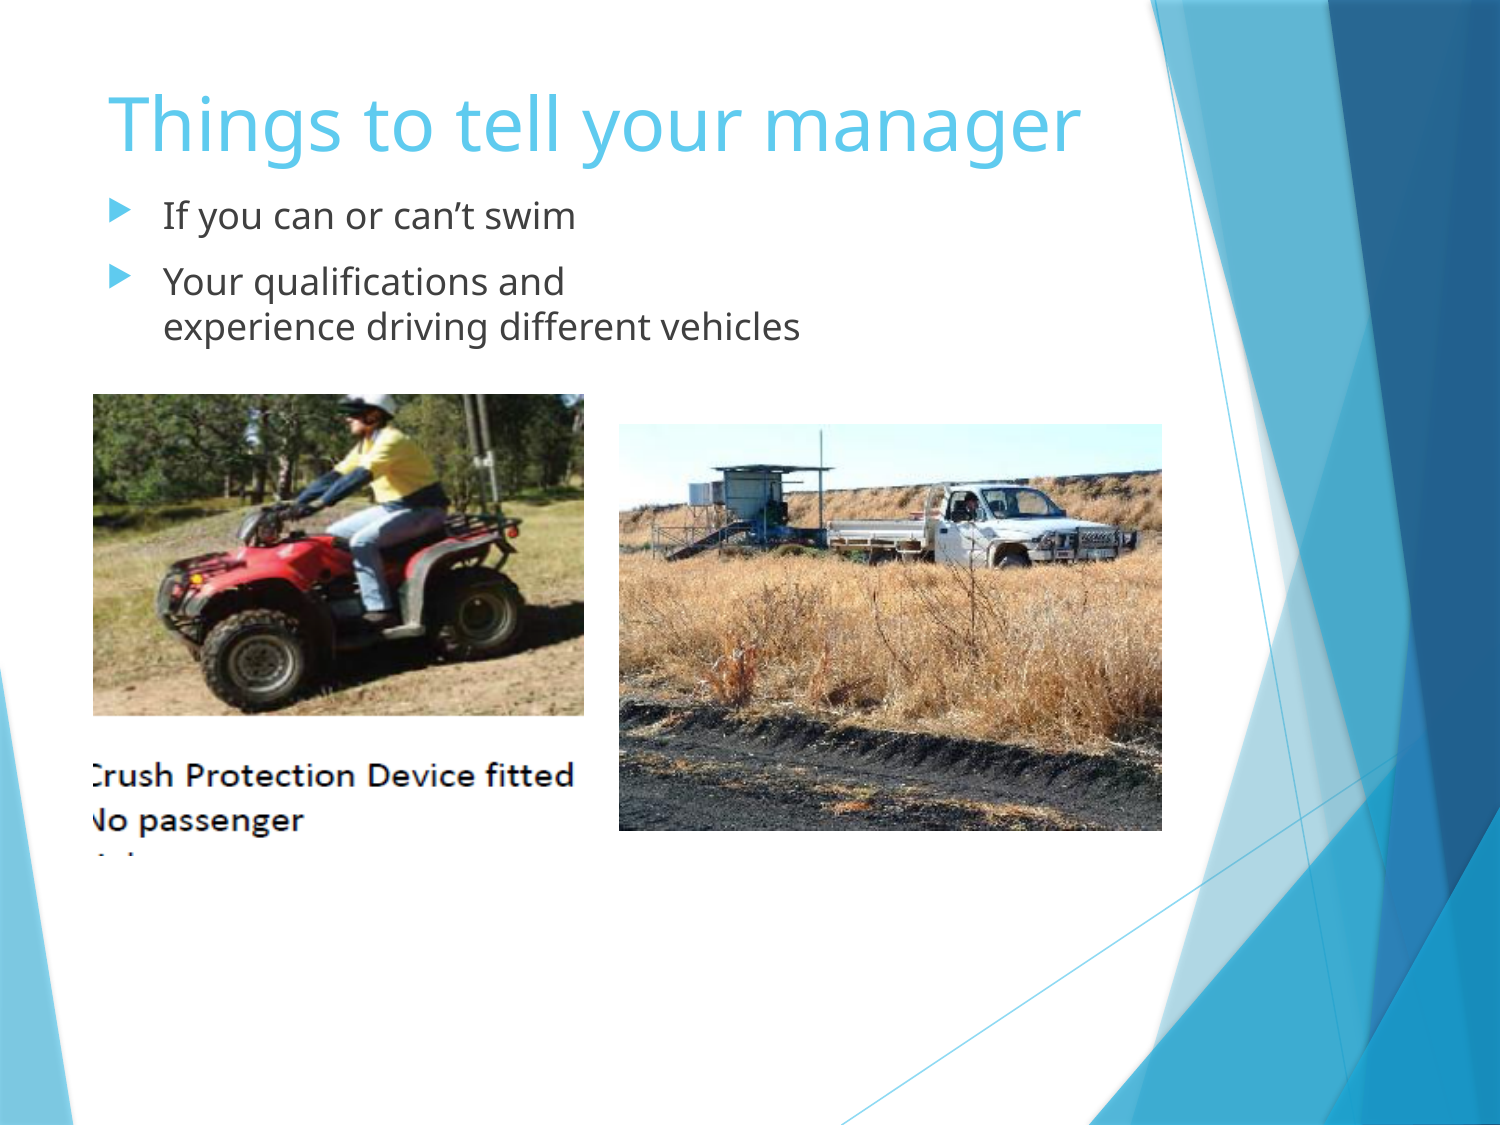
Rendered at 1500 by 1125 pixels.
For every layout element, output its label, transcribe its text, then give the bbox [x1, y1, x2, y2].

list If you can or can’t swim Your qualifications and experience driving different vehicles [91, 184, 1321, 398]
picture [92, 394, 585, 857]
title Things to tell your manager [93, 68, 1162, 184]
picture [618, 423, 1162, 832]
